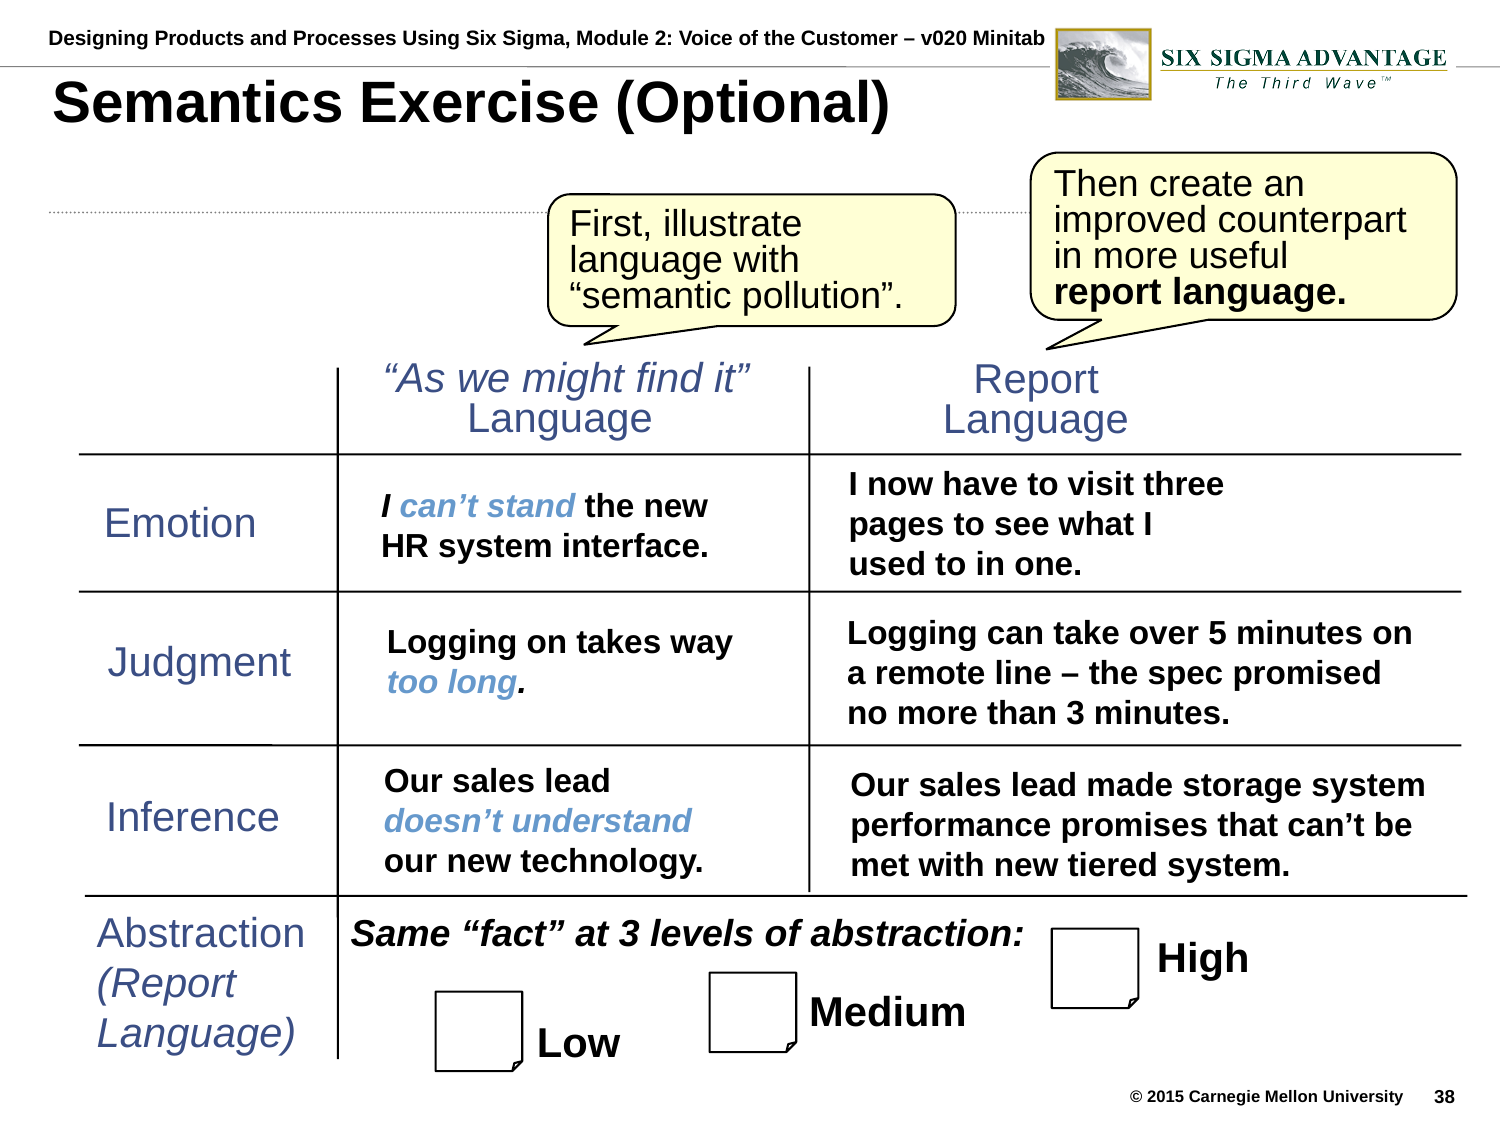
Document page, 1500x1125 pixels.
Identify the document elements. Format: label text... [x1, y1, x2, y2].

text_box Inference [91, 782, 332, 847]
text_box Medium [797, 977, 1030, 1043]
text_box Judgment [92, 627, 334, 693]
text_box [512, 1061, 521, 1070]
text_box Logging can take over 5 minutes on a remote line – the spec promised no more than 3 minutes. [832, 603, 1430, 739]
text_box First, illustrate language with “semantic pollution”. [548, 194, 956, 345]
text_box Abstraction (Report Language) [81, 898, 323, 1109]
text_box Logging on takes way too long. [372, 612, 789, 708]
text_box Our sales lead made storage system performance promises that can’t be met with new tiered system. [835, 756, 1470, 891]
text_box Report Language [910, 354, 1162, 450]
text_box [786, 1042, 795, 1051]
text_box High [1142, 922, 1378, 988]
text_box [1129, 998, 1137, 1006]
text_box [709, 972, 797, 1053]
text_box Our sales lead doesn’t understand our new technology. [369, 752, 869, 887]
text_box Emotion [88, 488, 330, 554]
text_box Low [522, 1008, 758, 1074]
title Semantics Exercise (Optional) [37, 70, 1313, 142]
text_box [1051, 928, 1139, 1009]
text_box Then create an improved counterpart in more useful report language. [1030, 152, 1457, 350]
text_box I can’t stand the new HR system interface. [366, 477, 735, 572]
text_box [435, 991, 523, 1072]
text_box “As we might find it” Language [339, 352, 793, 448]
picture [1049, 24, 1456, 104]
text_box Same “fact” at 3 levels of abstraction: [335, 901, 1054, 962]
text_box I now have to visit three pages to see what I used to in one. [833, 454, 1249, 590]
